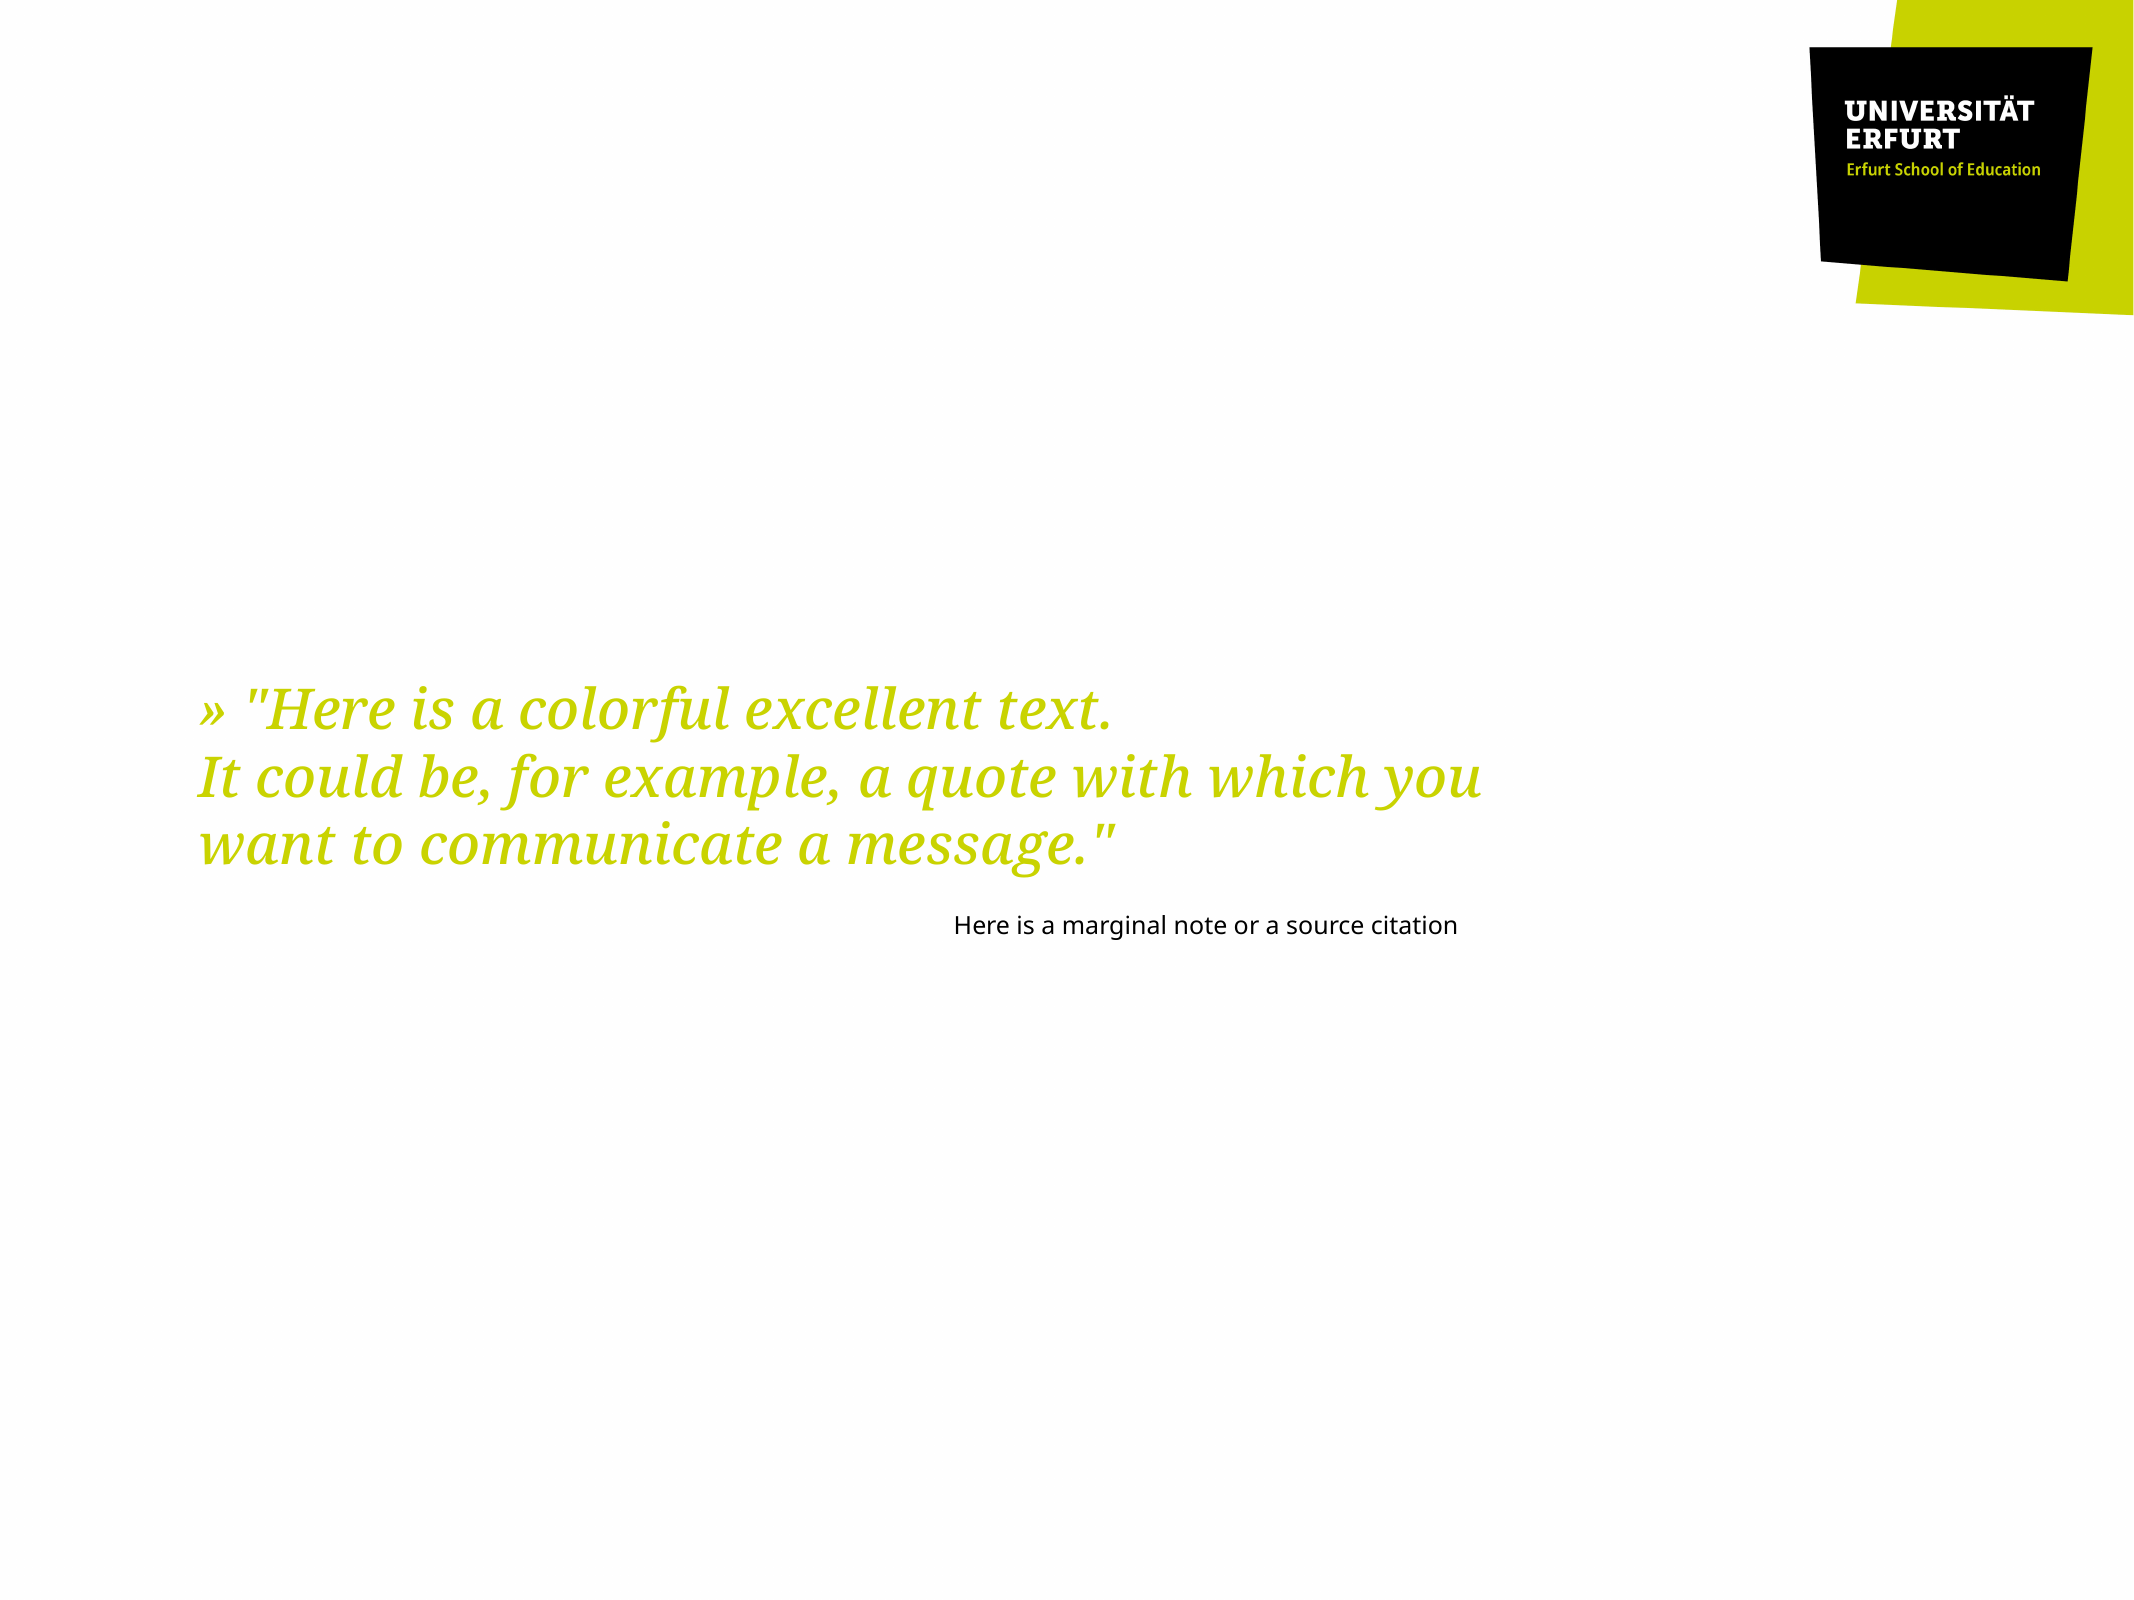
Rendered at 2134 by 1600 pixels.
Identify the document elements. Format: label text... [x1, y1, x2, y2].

text_box Here is a marginal note or a source citation [945, 901, 1469, 948]
text_box » "Here is a colorful excellent text. It could be, for example, a quote with which you want to communicate a message." [190, 665, 1773, 885]
picture [0, 0, 2134, 1600]
